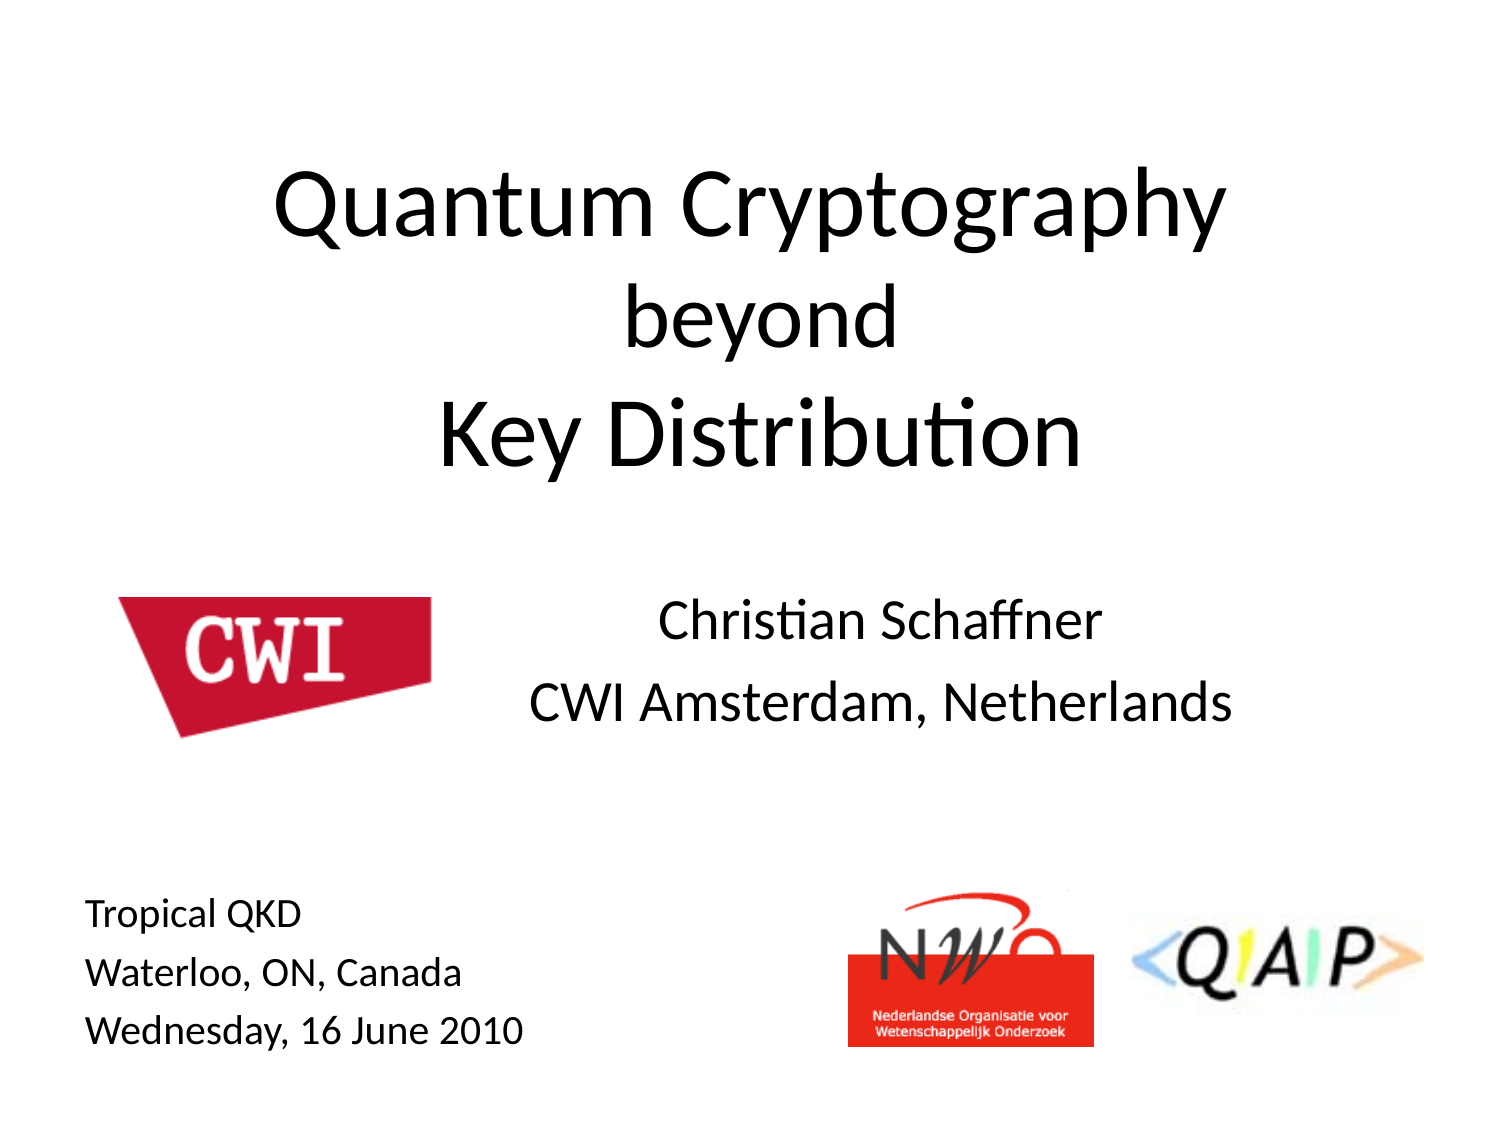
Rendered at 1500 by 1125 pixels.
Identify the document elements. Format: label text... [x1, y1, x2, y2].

picture [116, 597, 435, 739]
title Quantum Cryptography beyond Key Distribution [93, 128, 1430, 539]
text_box Tropical QKD Waterloo, ON, Canada Wednesday, 16 June 2010 [70, 878, 1407, 1079]
picture [847, 857, 1095, 1048]
picture [1131, 881, 1424, 1049]
text_box Christian Schaffner CWI Amsterdam, Netherlands [356, 574, 1407, 774]
